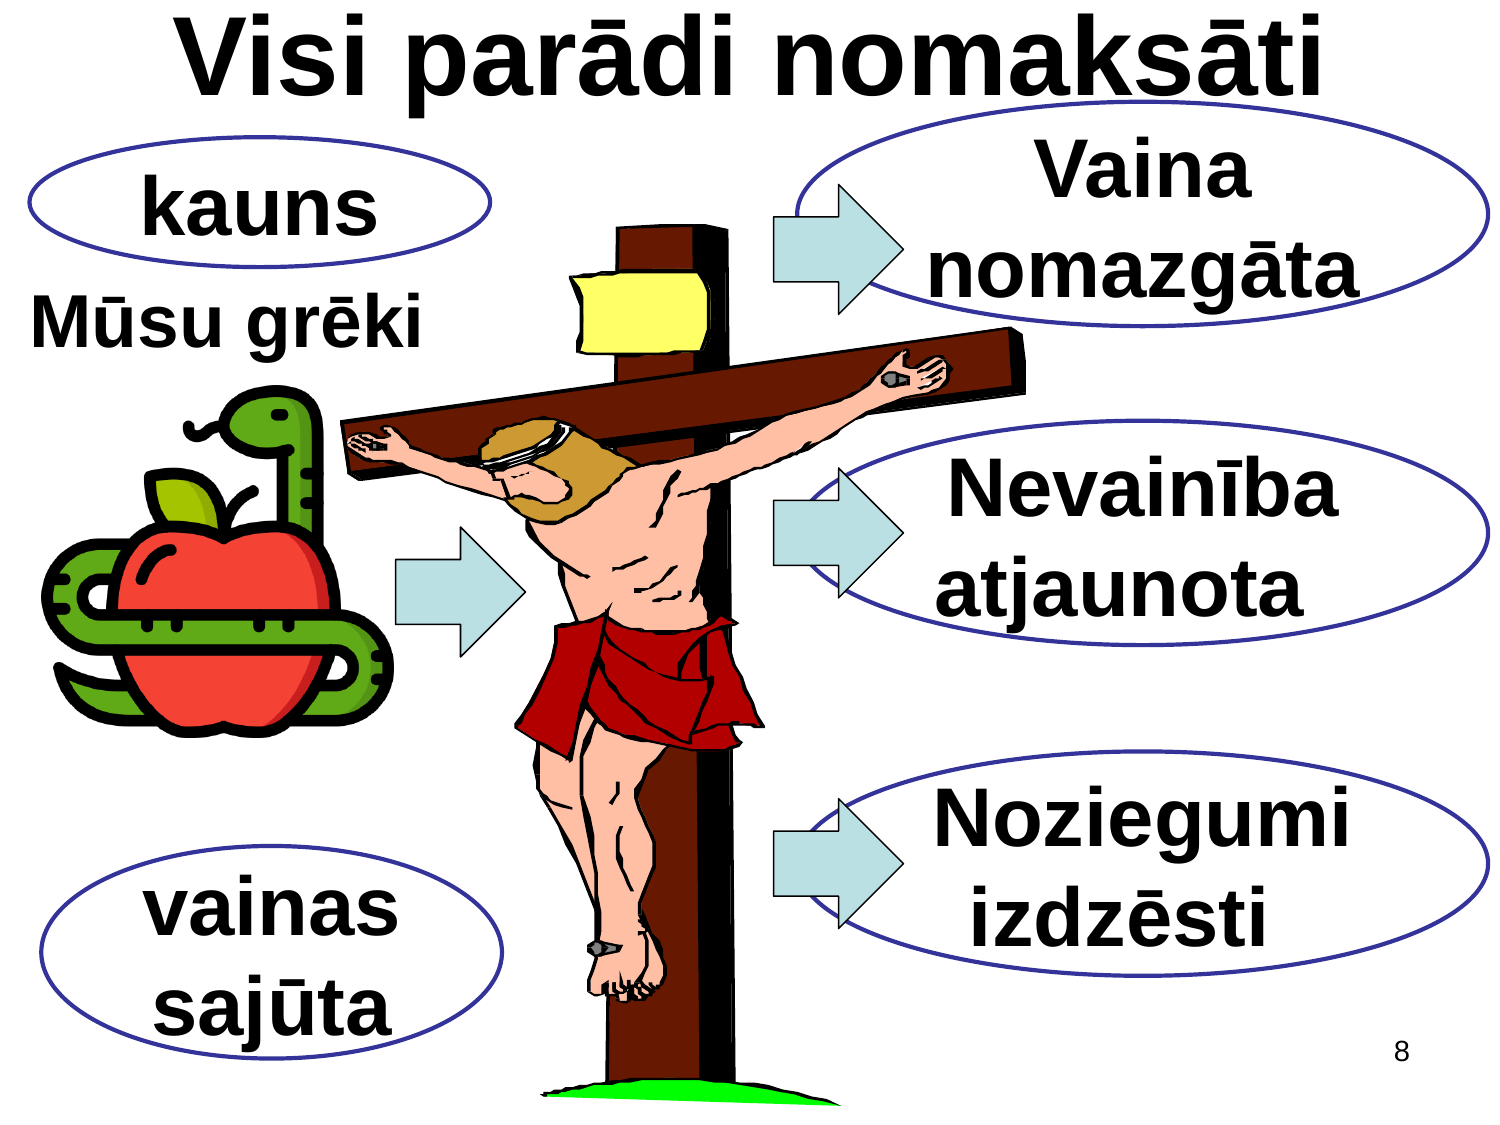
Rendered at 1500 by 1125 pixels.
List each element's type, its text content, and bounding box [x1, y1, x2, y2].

text_box Nevainība atjaunota [1032, 418, 1491, 648]
text_box Noziegumi izdzēsti [1032, 749, 1491, 978]
text_box Vaina nomazgāta [795, 103, 1491, 329]
title Visi parādi nomaksāti [0, 0, 1500, 103]
text_box kauns [27, 135, 493, 270]
slide_number 8 [1074, 1024, 1426, 1103]
text_box vainas sajūta [39, 843, 331, 1061]
picture [40, 224, 1027, 1107]
text_box [773, 184, 877, 222]
text_box Mūsu grēki [0, 267, 331, 369]
